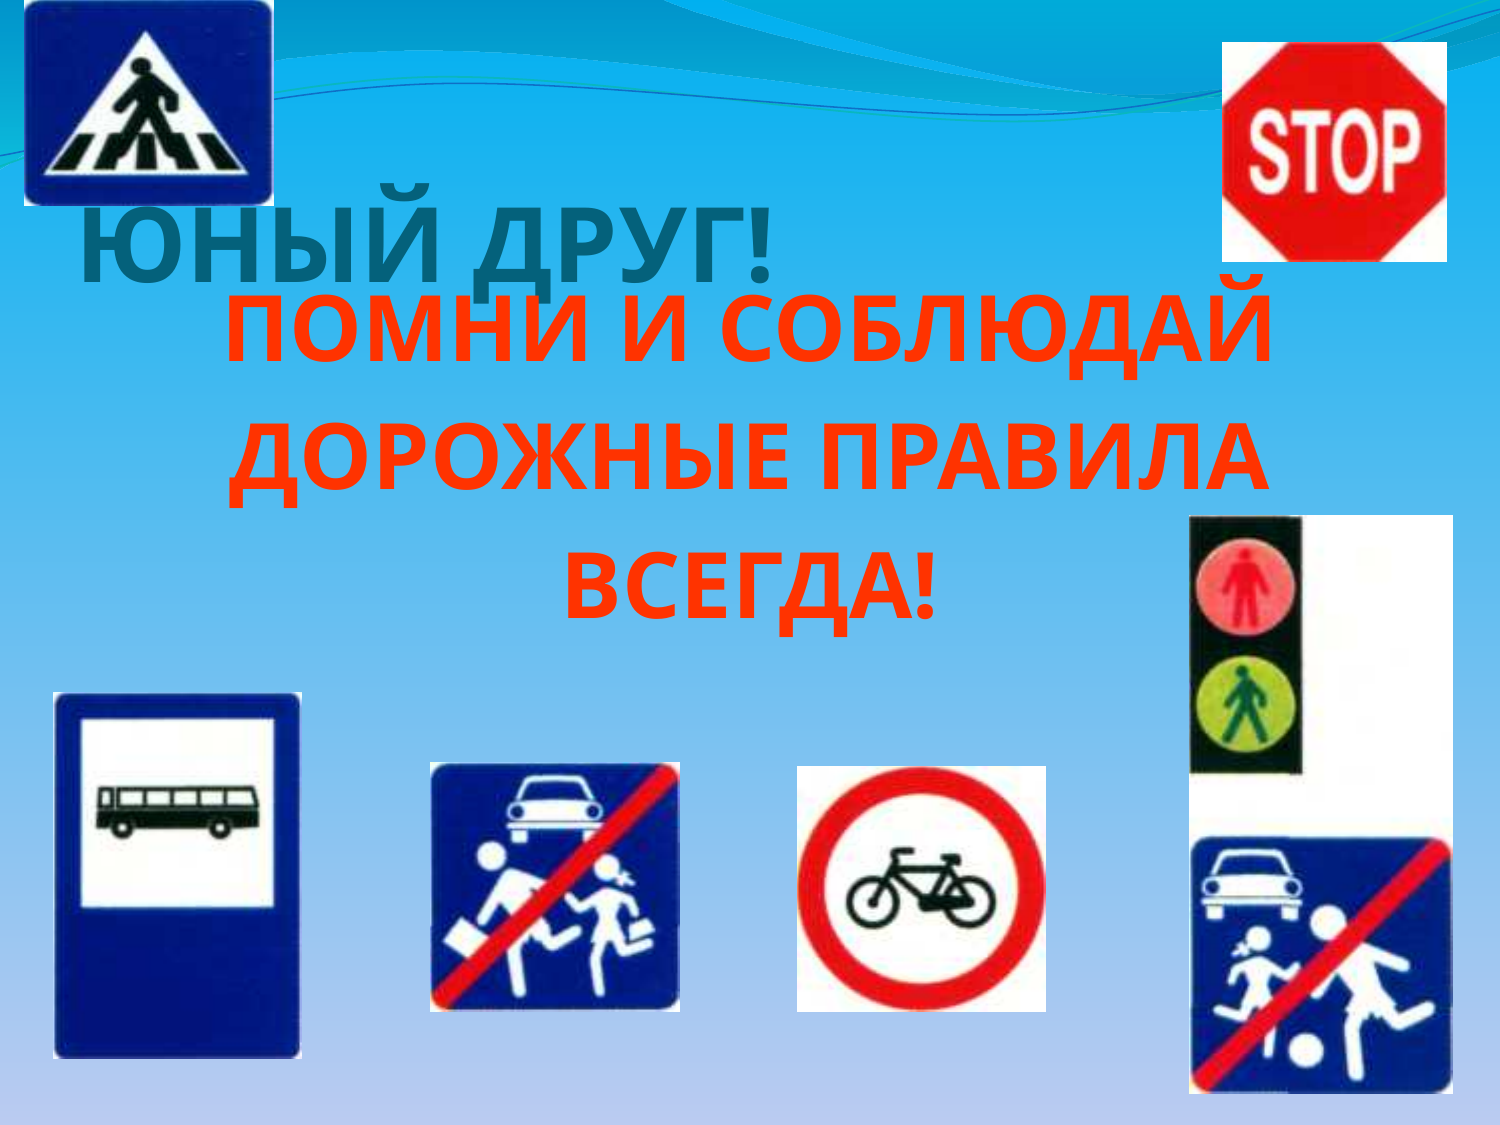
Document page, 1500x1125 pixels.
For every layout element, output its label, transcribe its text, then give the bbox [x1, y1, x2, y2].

picture [796, 766, 1046, 1012]
picture [24, 0, 274, 206]
title ЮНЫЙ ДРУГ! [75, 115, 1216, 262]
list ПОМНИ И СОБЛЮДАЙ ДОРОЖНЫЕ ПРАВИЛА ВСЕГДА! [75, 262, 1425, 693]
picture [430, 762, 680, 1012]
picture [52, 692, 302, 1059]
picture [1189, 515, 1453, 1095]
picture [1222, 42, 1448, 262]
